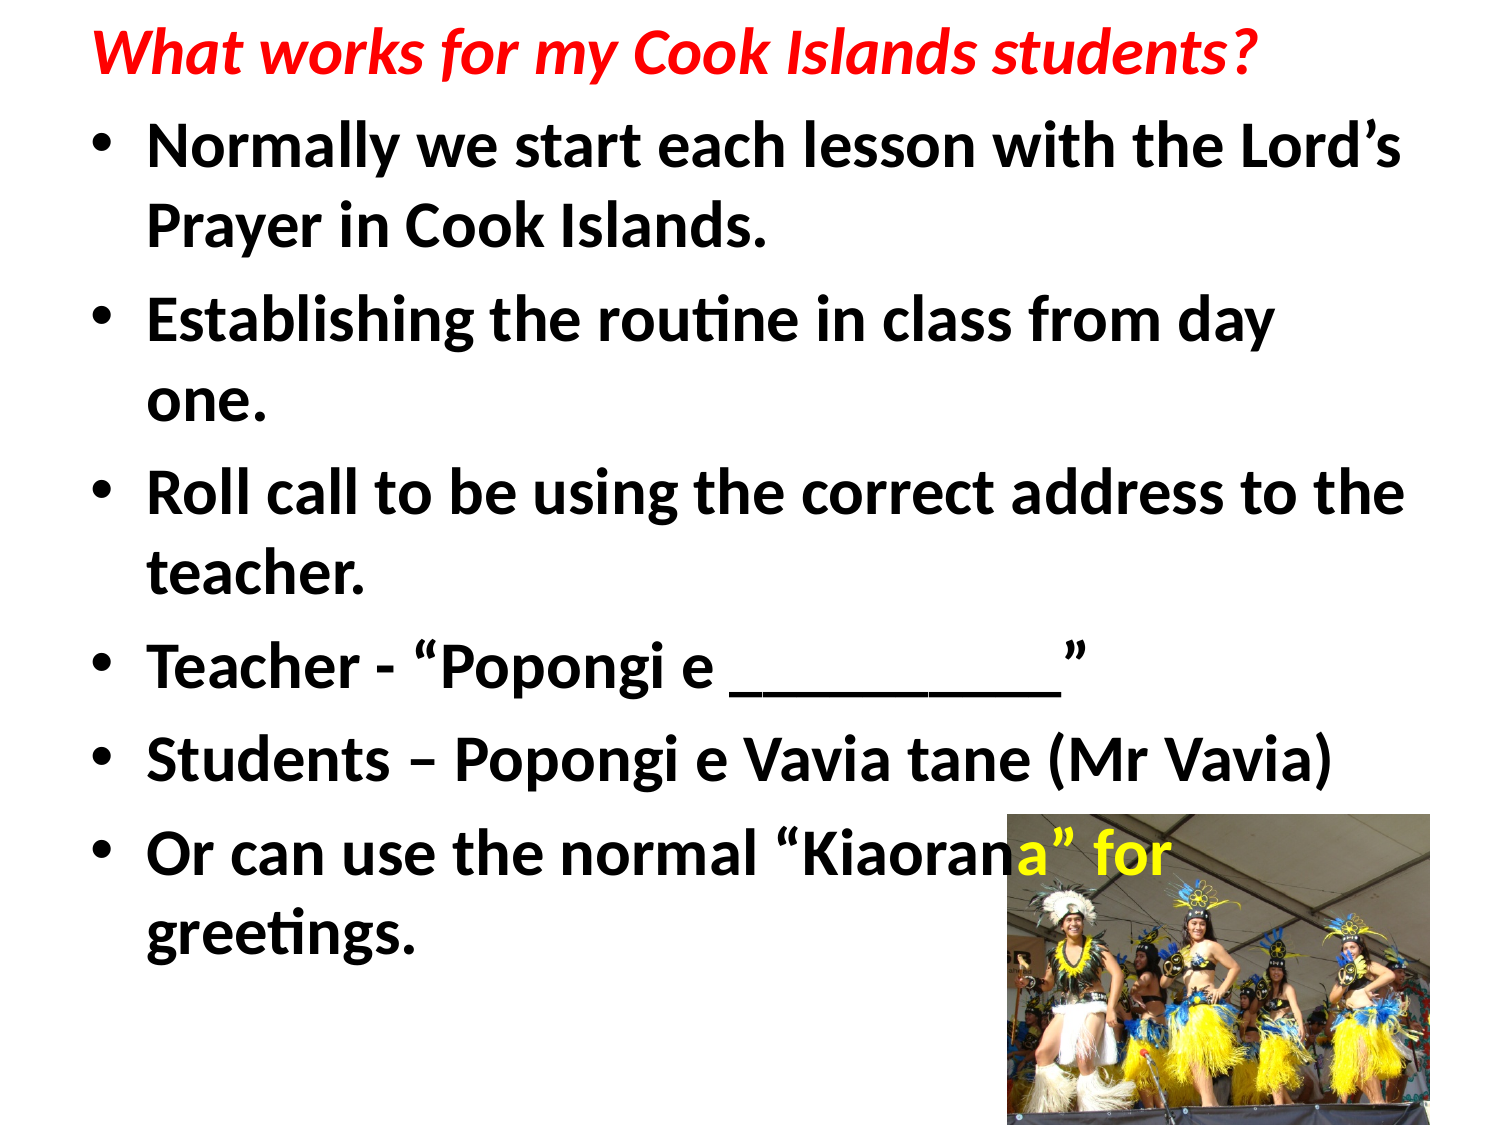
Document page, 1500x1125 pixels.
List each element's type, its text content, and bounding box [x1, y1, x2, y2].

list What works for my Cook Islands students? Normally we start each lesson with the Lord’s Prayer in Cook Islands. Establishing the routine in class from day one. Roll call to be using the correct address to the teacher. Teacher - “Popongi e __________” Students – Popongi e Vavia tane (Mr Vavia) Or can use the normal “Kiaorana” for greetings. [75, 0, 1425, 1125]
picture [1007, 814, 1430, 1125]
